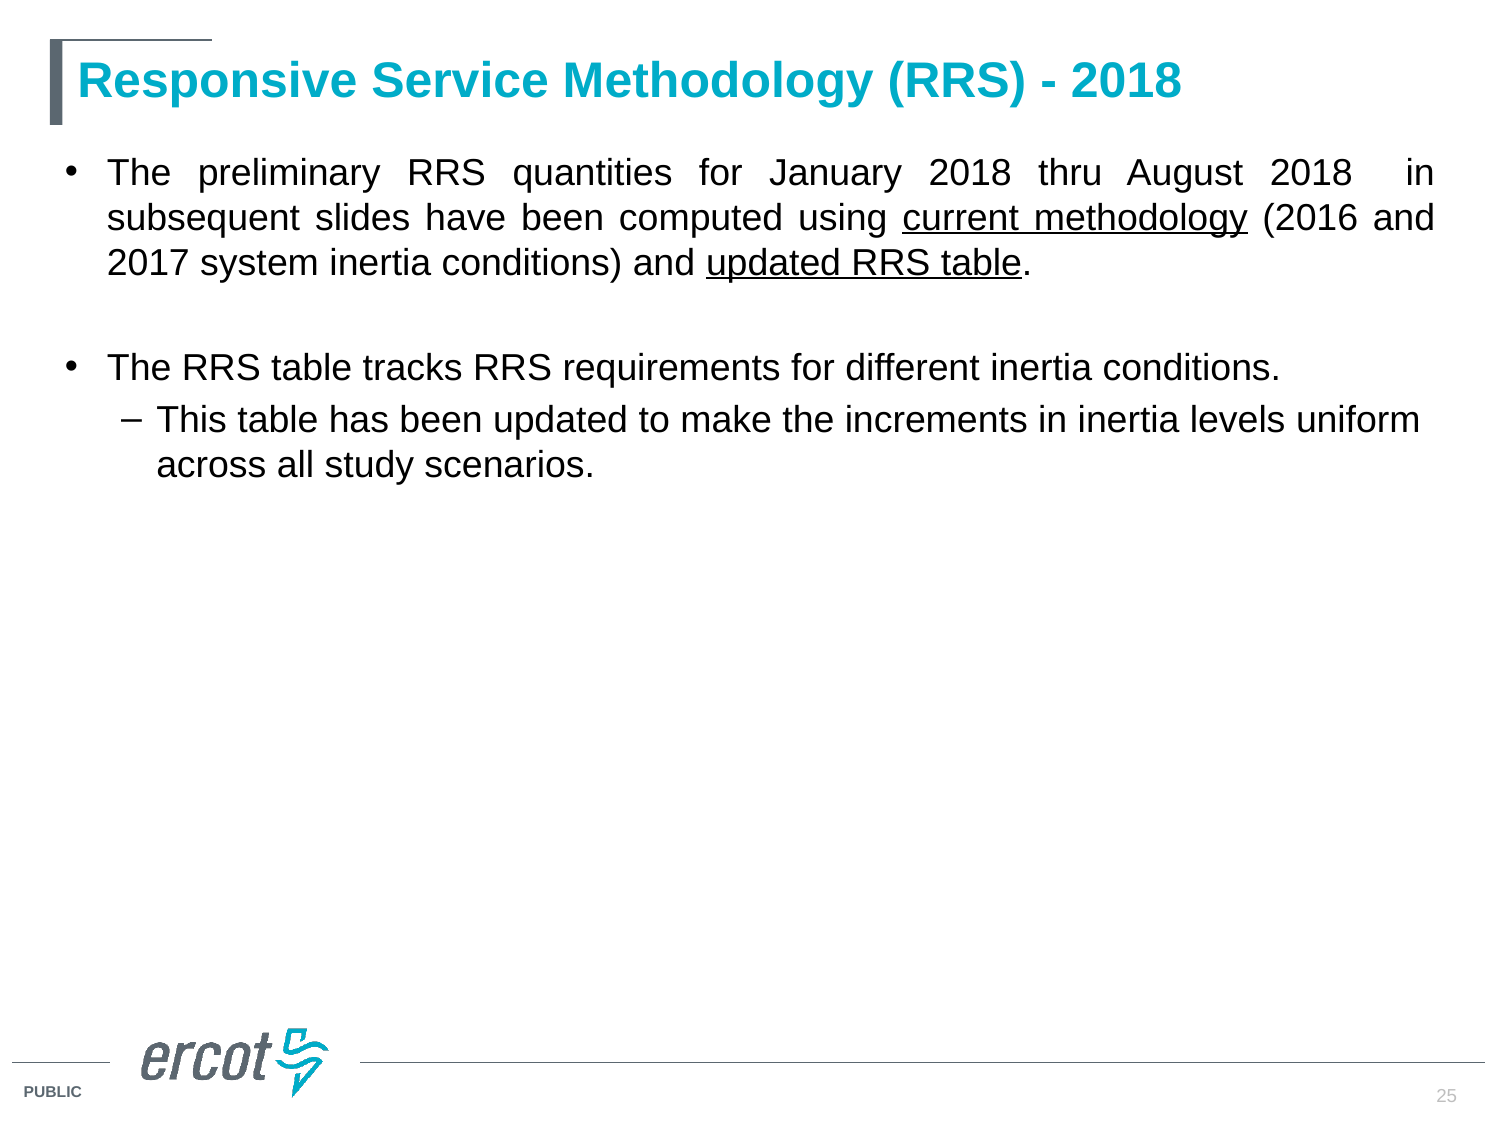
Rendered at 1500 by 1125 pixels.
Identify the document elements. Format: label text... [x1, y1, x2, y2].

list The preliminary RRS quantities for January 2018 thru August 2018 in subsequent slides have been computed using current methodology (2016 and 2017 system inertia conditions) and updated RRS table. The RRS table tracks RRS requirements for different inertia conditions. This table has been updated to make the increments in inertia levels uniform across all study scenarios. [50, 140, 1450, 972]
title Responsive Service Methodology (RRS) - 2018 [62, 39, 1450, 125]
picture [137, 1024, 332, 1100]
